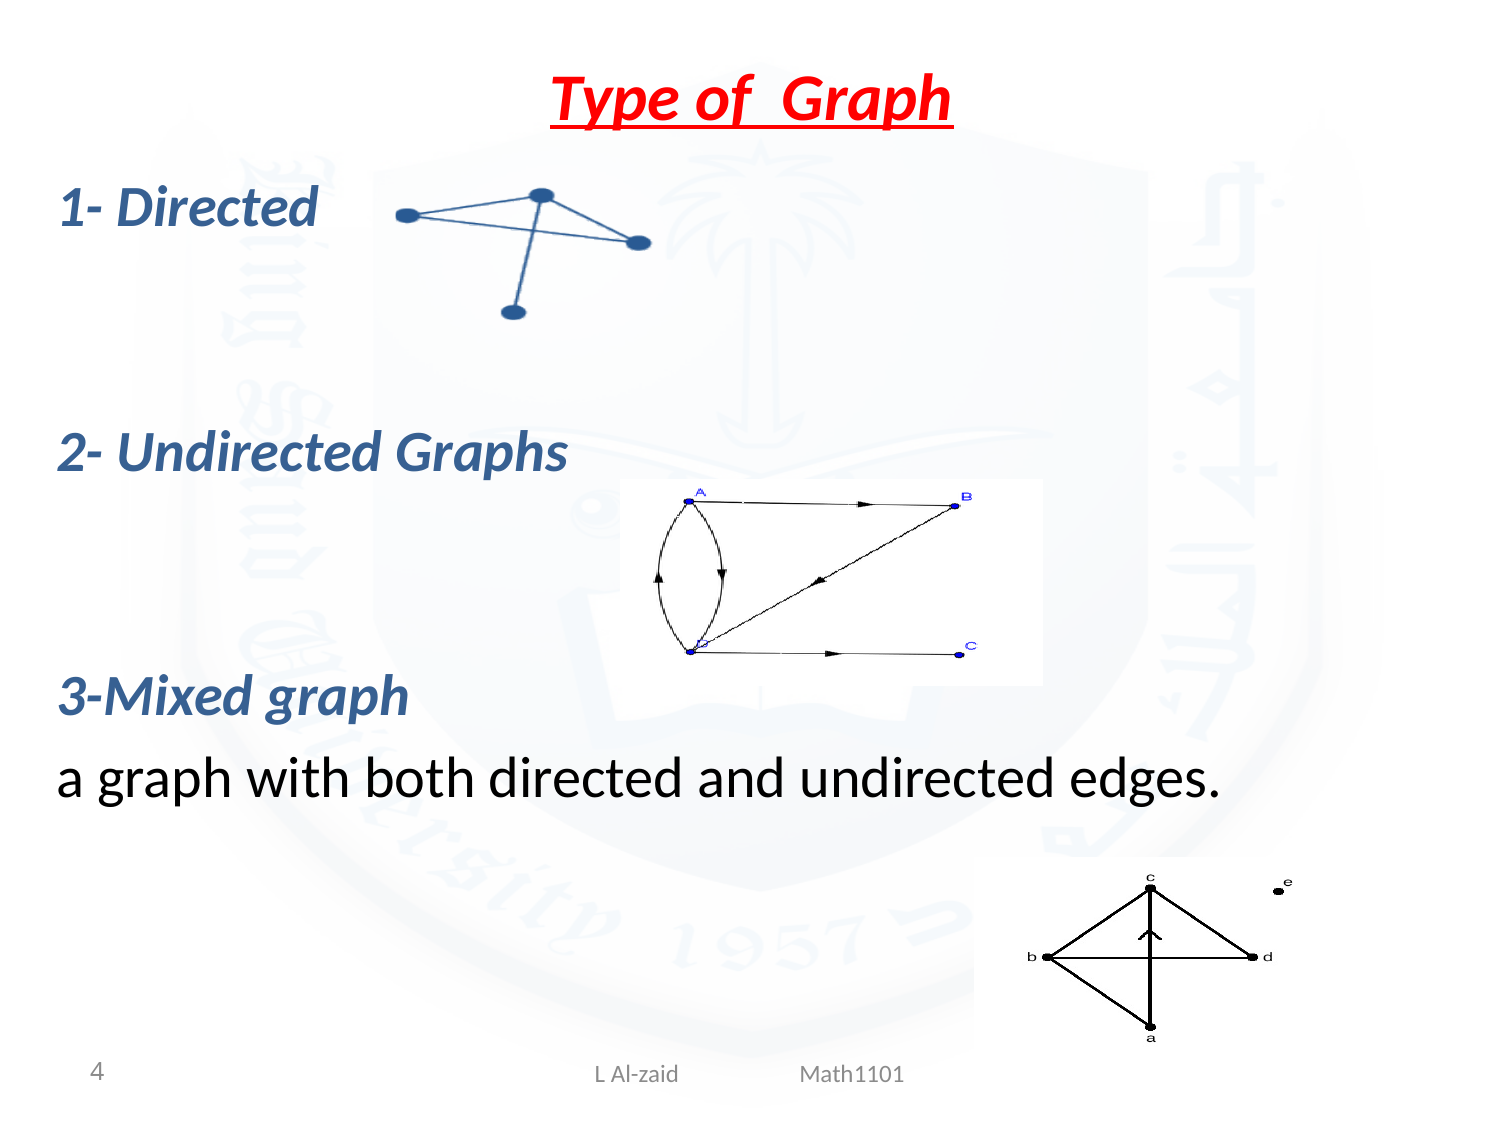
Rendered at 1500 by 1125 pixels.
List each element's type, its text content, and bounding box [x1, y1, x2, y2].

picture [619, 479, 1044, 686]
picture [974, 857, 1343, 1055]
picture [395, 184, 680, 332]
title Type of Graph [76, 0, 1427, 188]
list 1- Directed 2- Undirected Graphs 3-Mixed graph a graph with both directed and undirected edges. [41, 160, 1392, 904]
slide_number 4 [75, 1042, 425, 1103]
footer L Al-zaid Math1101 [512, 1042, 988, 1103]
